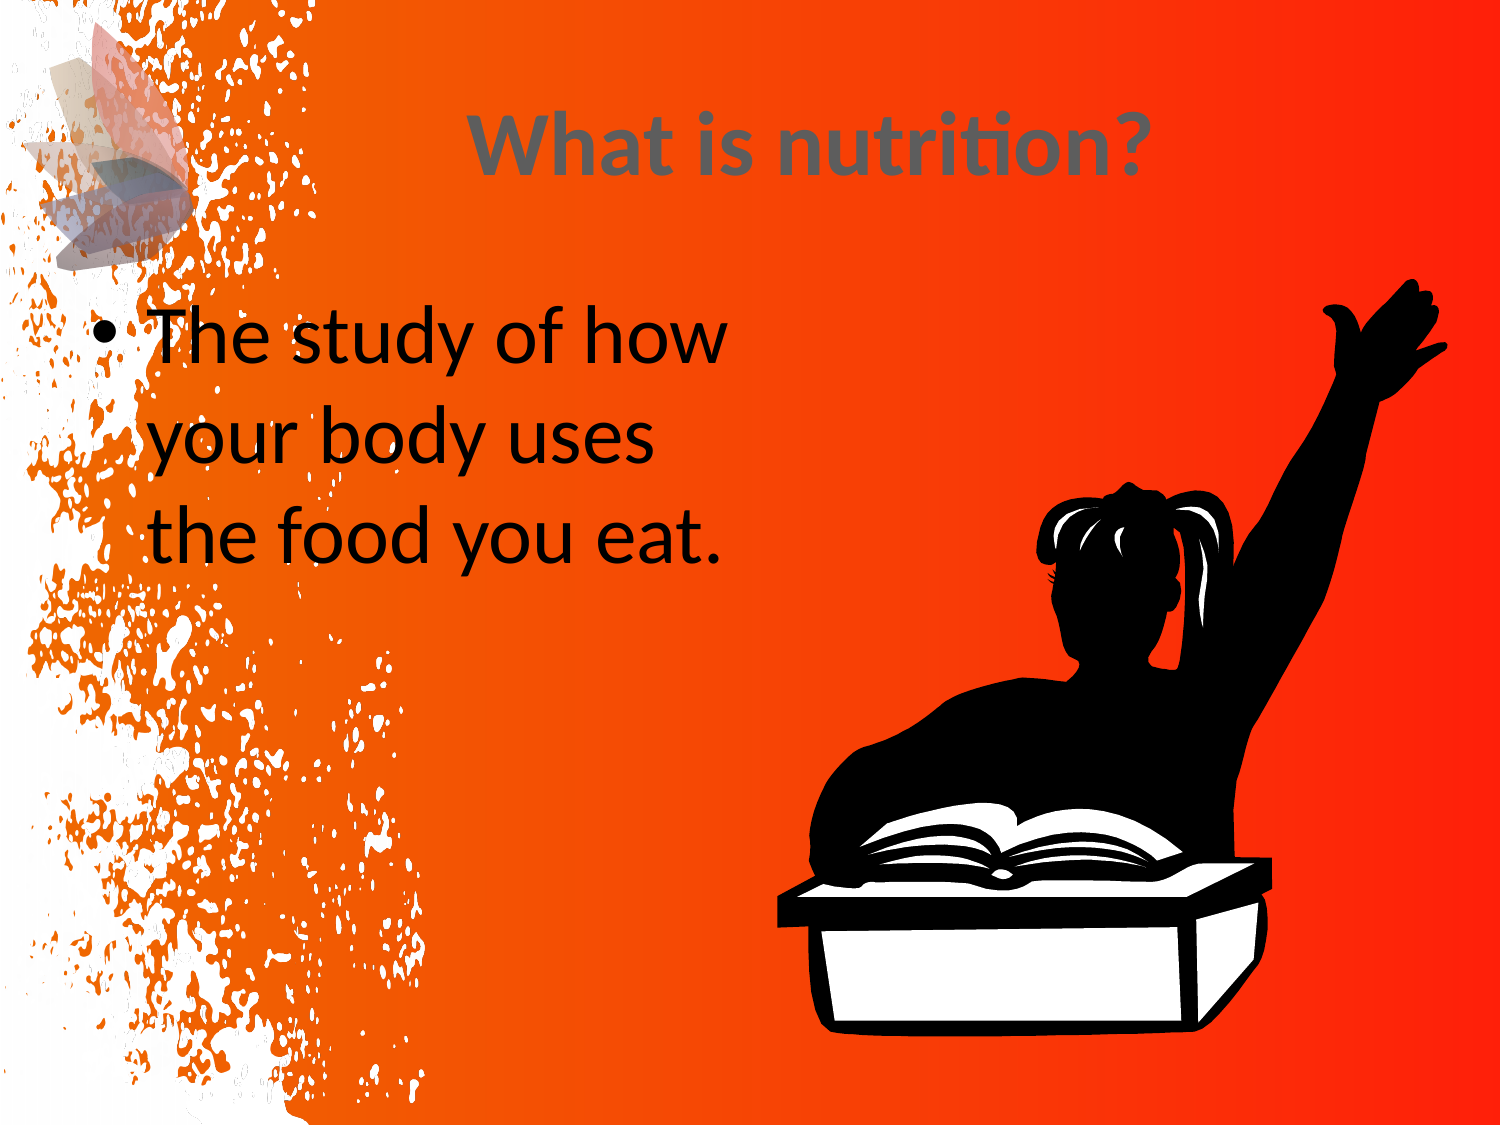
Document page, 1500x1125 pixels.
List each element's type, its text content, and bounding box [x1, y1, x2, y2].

list The study of how your body uses the food you eat. [75, 273, 774, 1005]
picture [776, 272, 1450, 1042]
picture [0, 0, 425, 1125]
title What is nutrition? [197, 45, 1425, 233]
